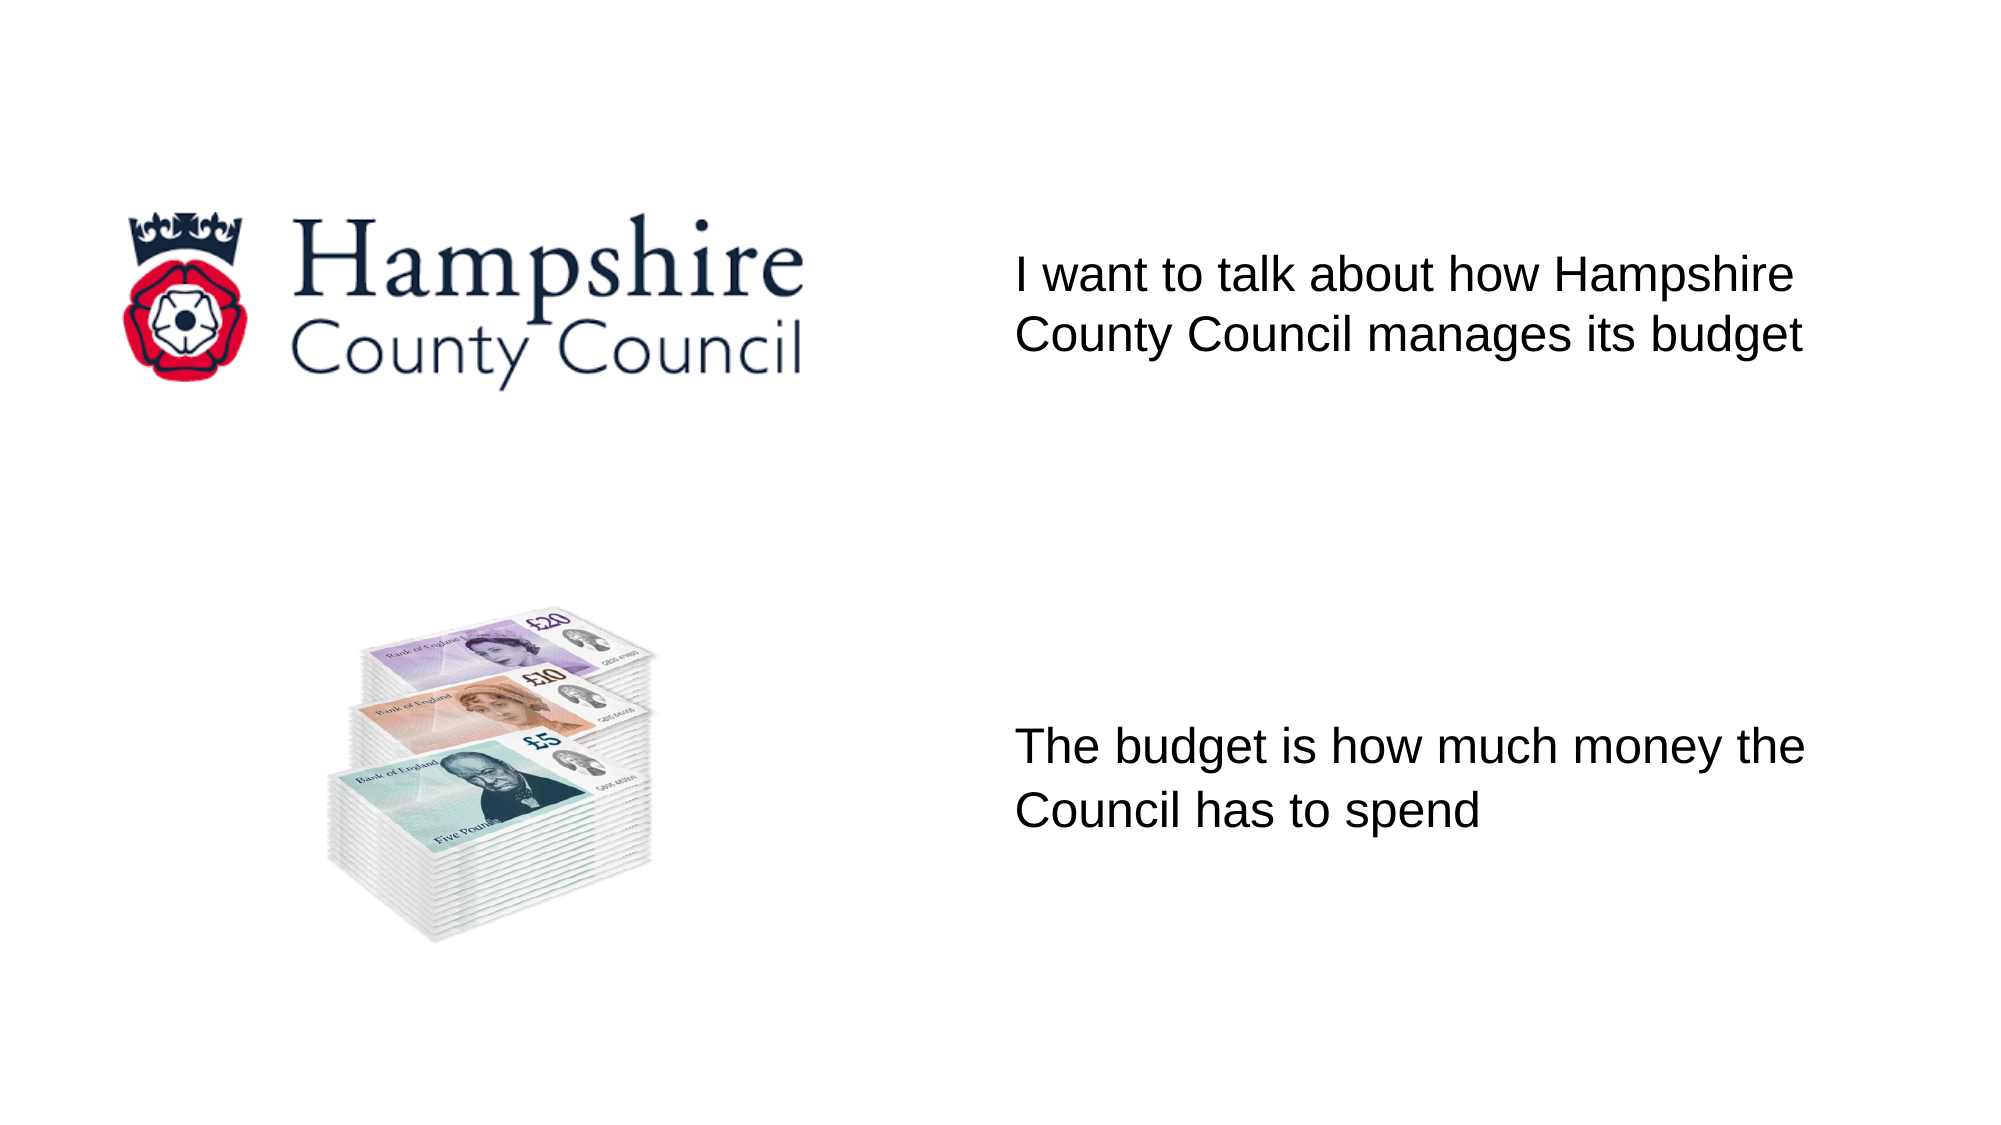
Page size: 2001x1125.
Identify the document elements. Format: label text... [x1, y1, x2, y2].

text_box The budget is how much money the Council has to spend [999, 701, 1851, 845]
picture [121, 212, 806, 393]
text_box I want to talk about how Hampshire County Council manages its budget [999, 234, 1851, 369]
picture [308, 592, 670, 953]
